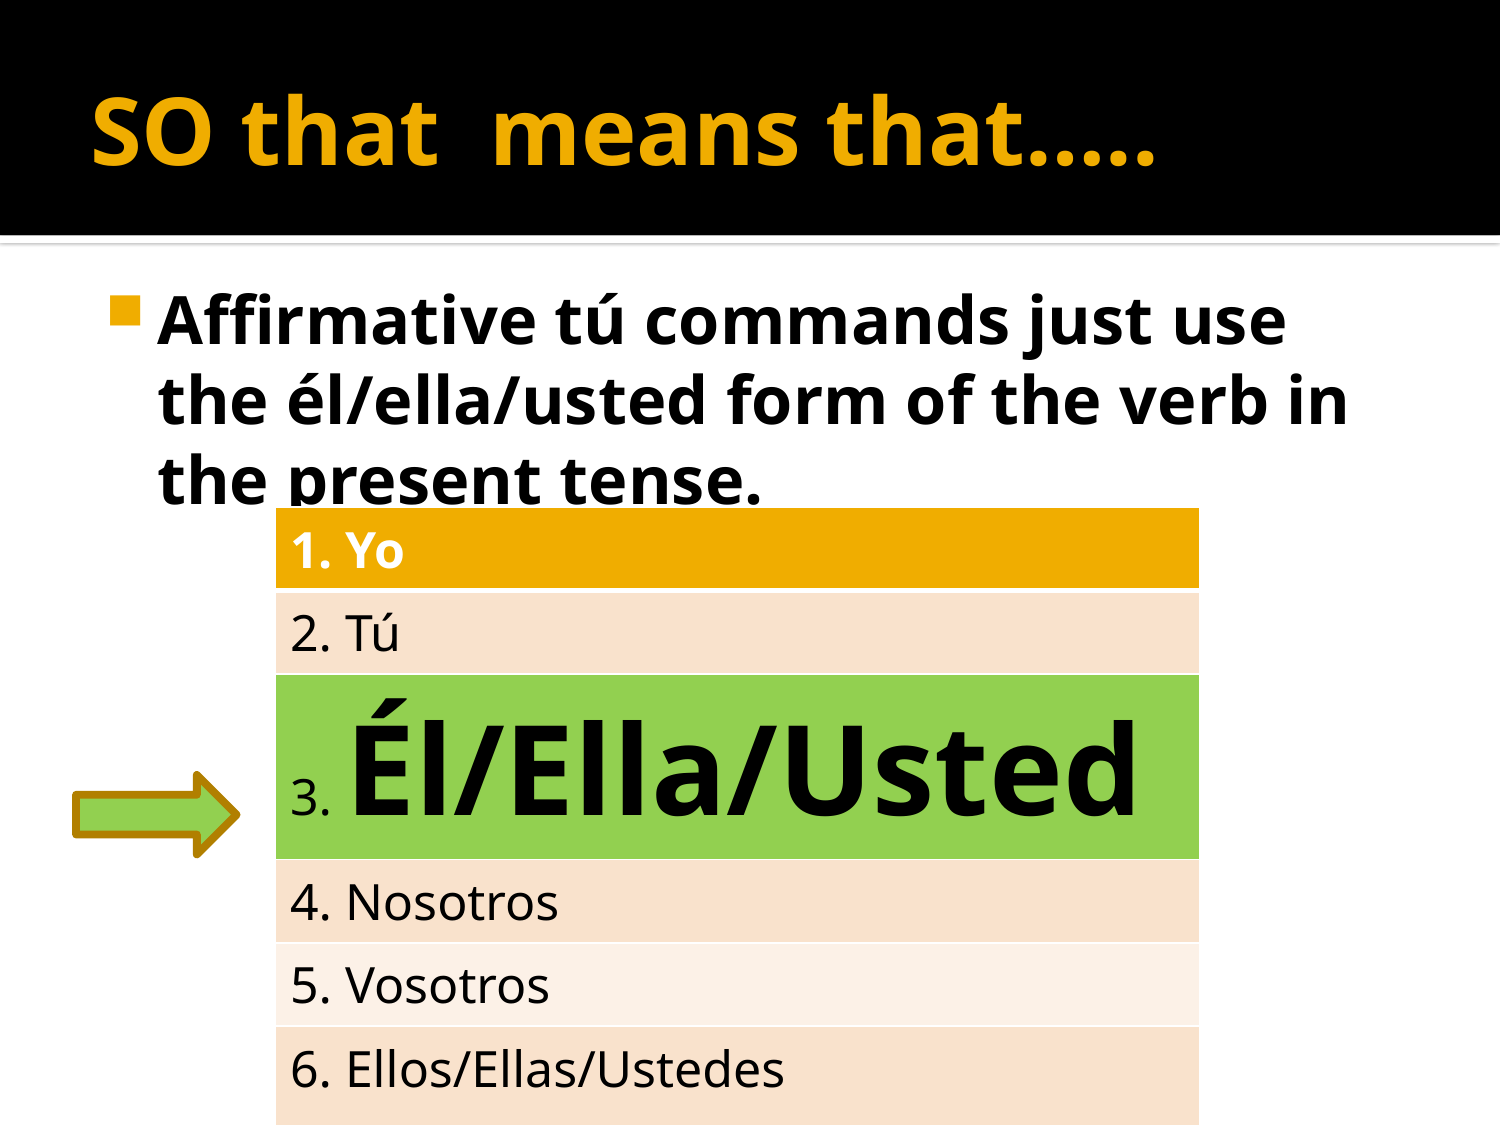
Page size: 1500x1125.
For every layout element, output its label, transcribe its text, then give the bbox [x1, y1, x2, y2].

text_box [72, 771, 241, 859]
table_cell 2. Tú [276, 593, 1199, 673]
table_header 1. Yo [276, 508, 1199, 588]
list Affirmative tú commands just use the él/ella/usted form of the verb in the present tense. [76, 262, 1427, 1022]
title SO that means that….. [75, 25, 1425, 231]
table_cell 3. Él/Ella/Usted [276, 675, 1199, 859]
table_cell 4. Nosotros [276, 860, 1199, 942]
table_cell 6. Ellos/Ellas/Ustedes [276, 1027, 1199, 1125]
table_cell 5. Vosotros [276, 944, 1199, 1025]
